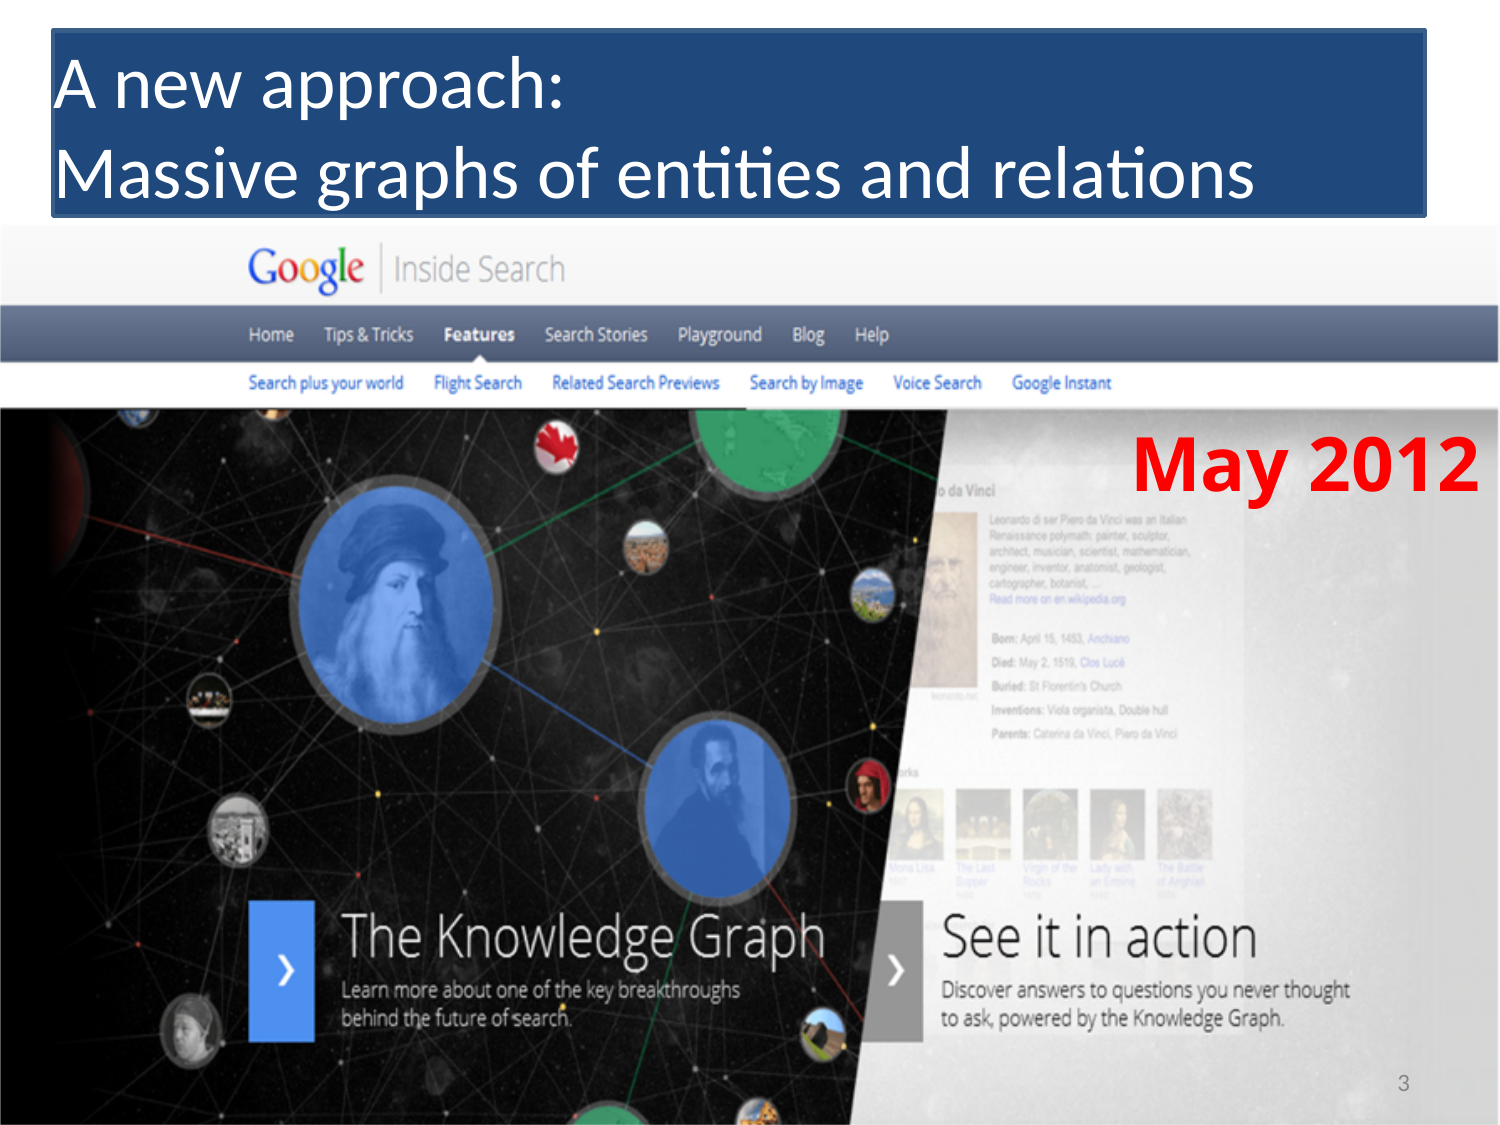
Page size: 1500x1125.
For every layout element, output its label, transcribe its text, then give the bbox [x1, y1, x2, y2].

text_box A new approach: Massive graphs of entities and relations [53, 30, 1425, 216]
picture [0, 222, 1500, 1125]
